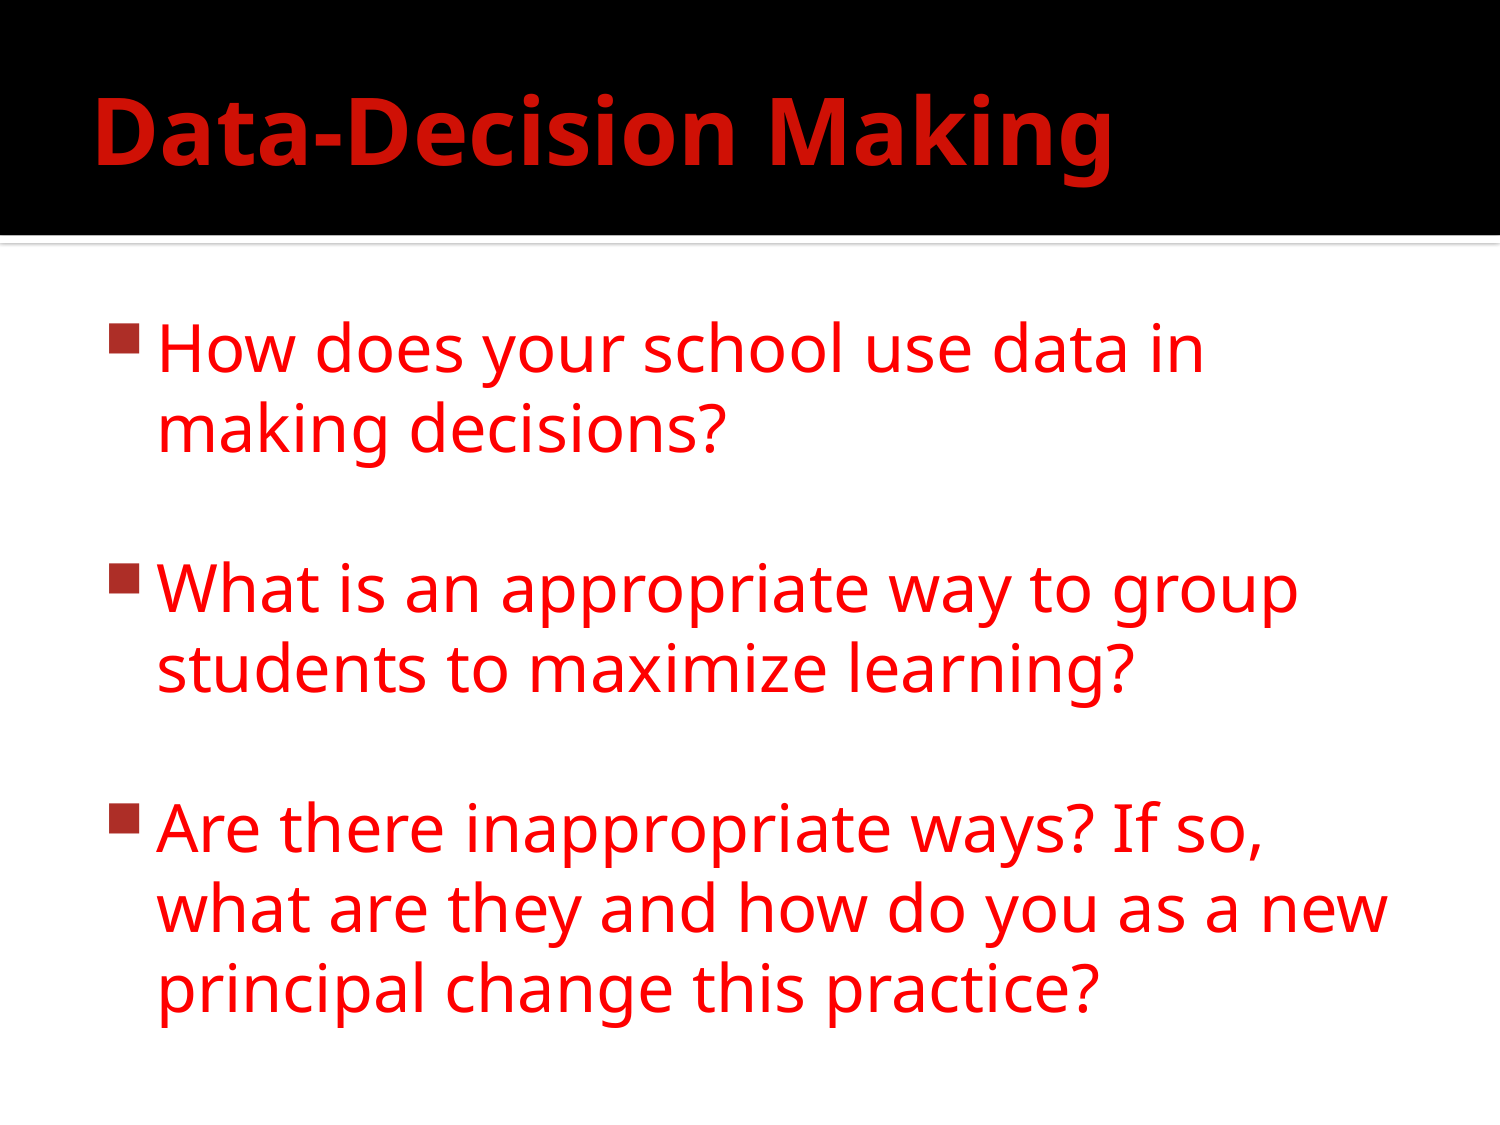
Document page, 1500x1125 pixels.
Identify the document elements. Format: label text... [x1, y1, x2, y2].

list How does your school use data in making decisions? What is an appropriate way to group students to maximize learning? Are there inappropriate ways? If so, what are they and how do you as a new principal change this practice? [75, 291, 1425, 1050]
title Data-Decision Making [75, 25, 1425, 231]
